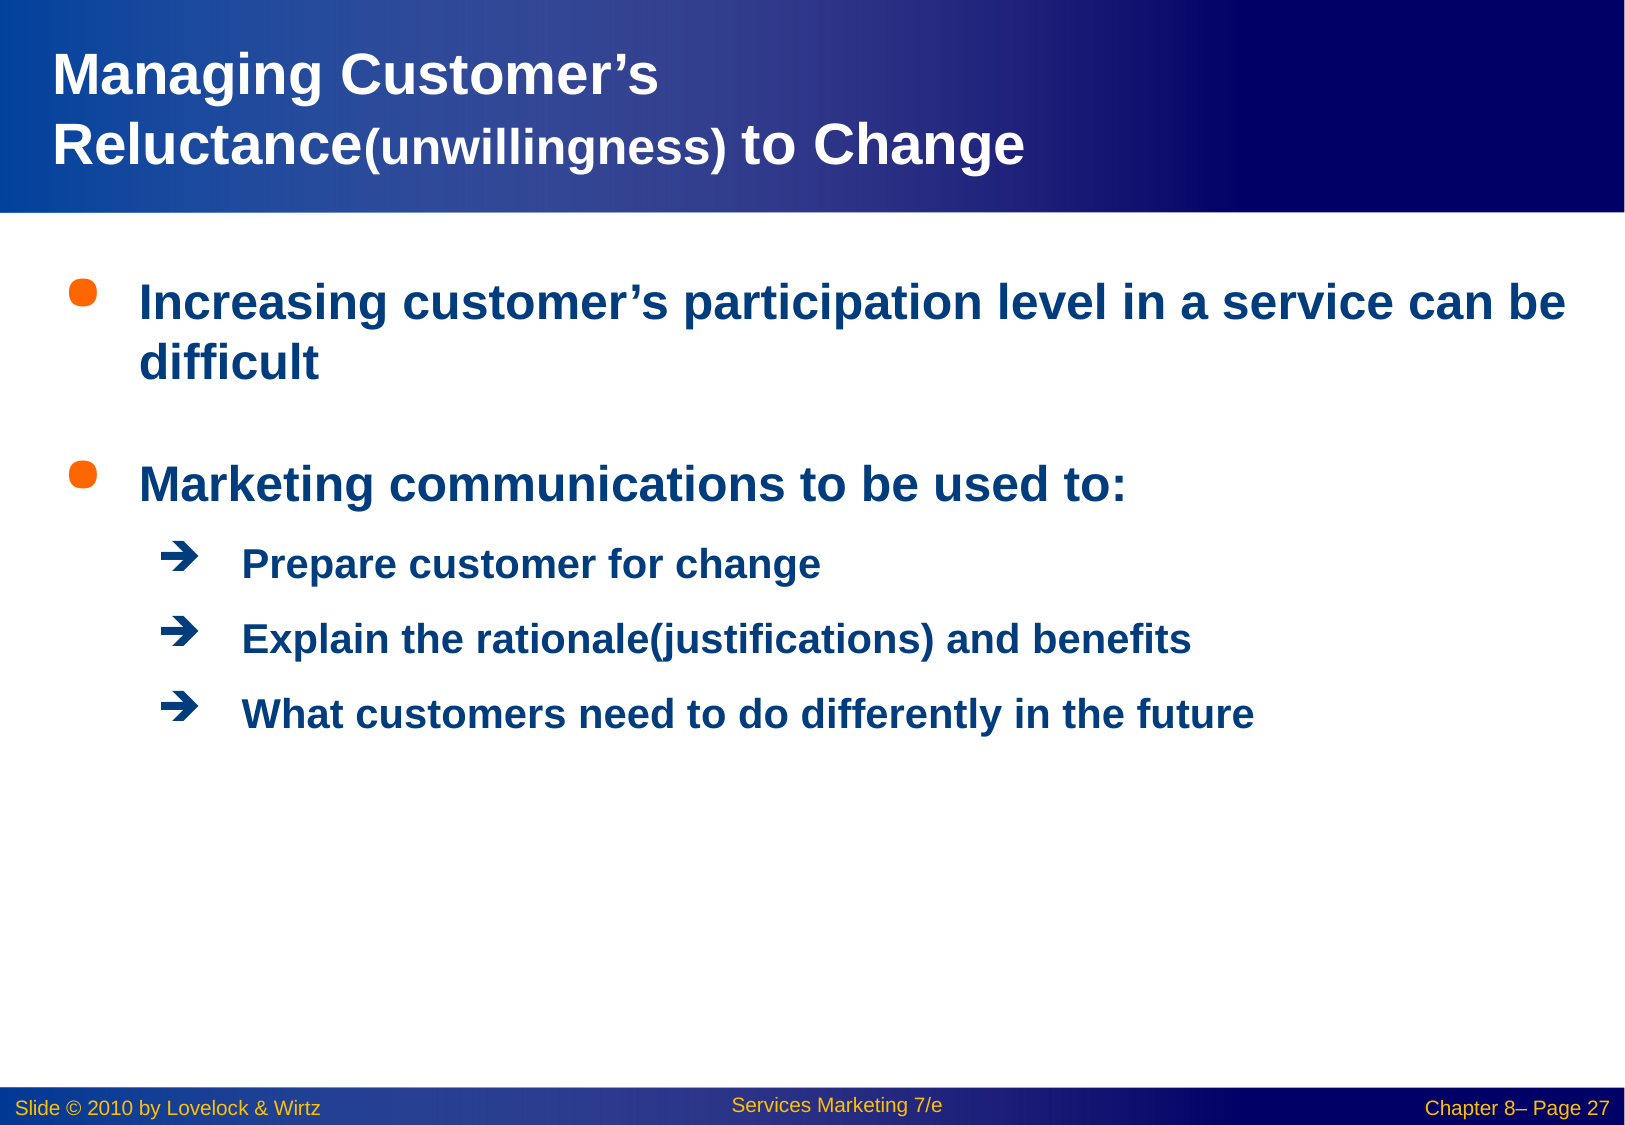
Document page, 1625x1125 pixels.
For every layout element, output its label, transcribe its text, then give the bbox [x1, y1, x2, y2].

list Increasing customer’s participation level in a service can be difficult Marketing communications to be used to: Prepare customer for change Explain the rationale(justifications) and benefits What customers need to do differently in the future [49, 261, 1588, 1051]
title Managing Customer’s Reluctance(unwillingness) to Change [36, 37, 1088, 176]
